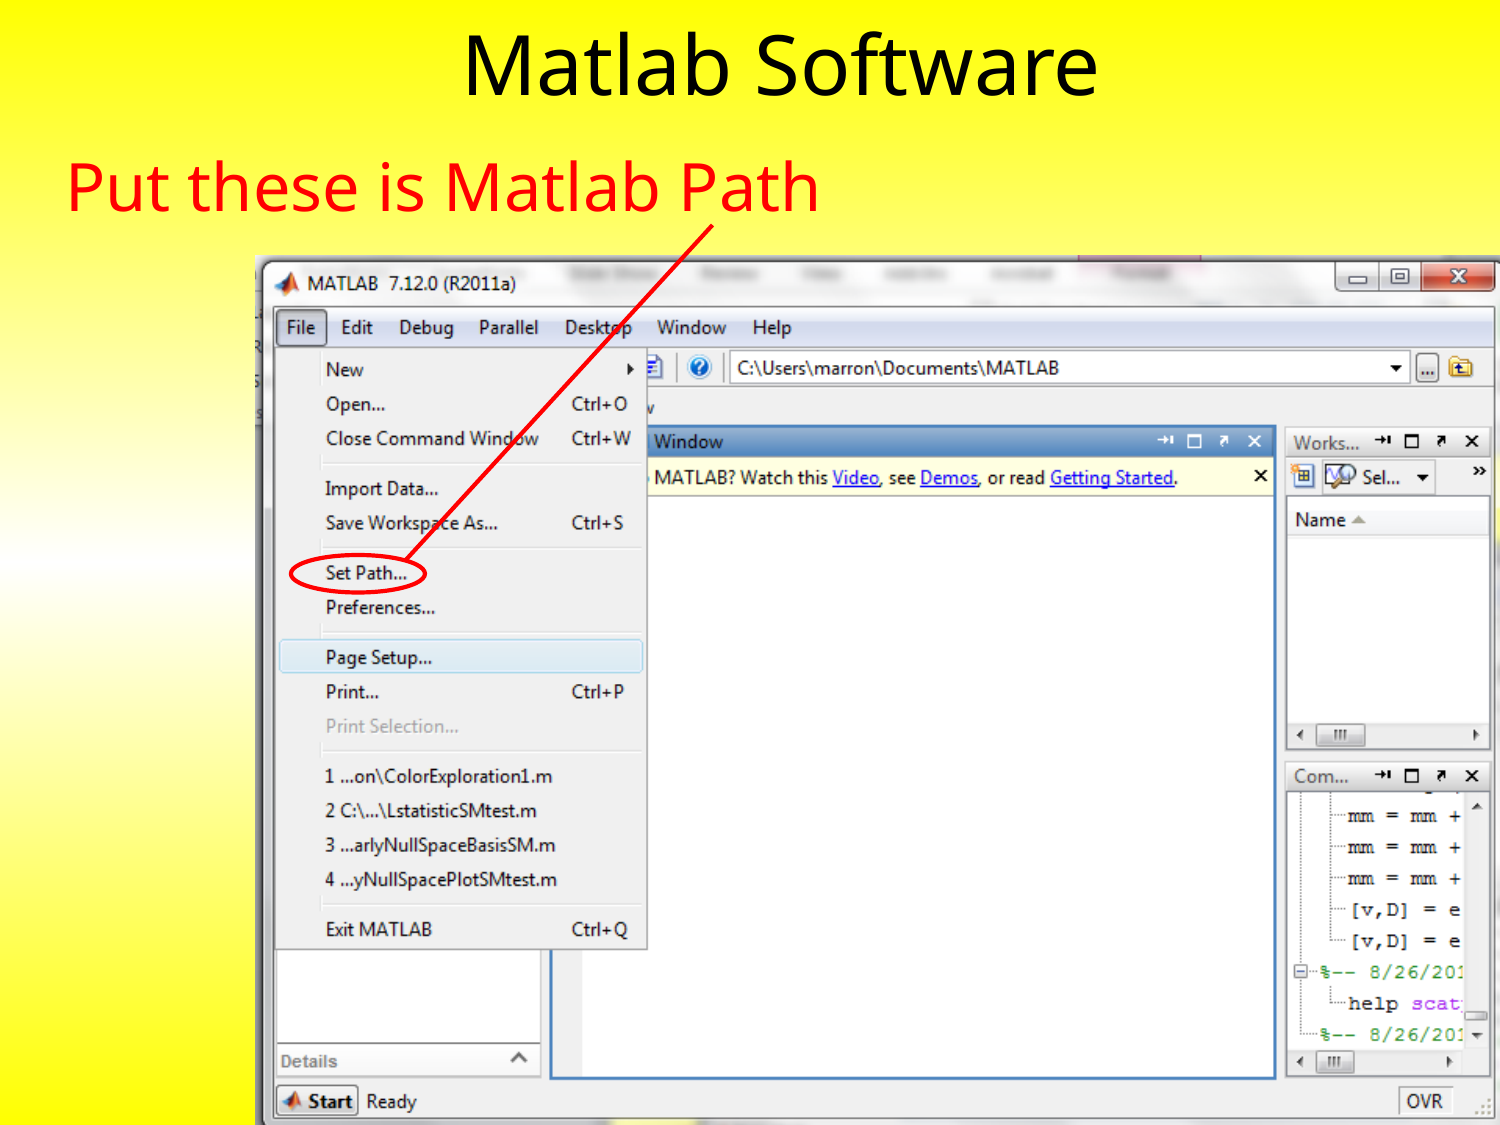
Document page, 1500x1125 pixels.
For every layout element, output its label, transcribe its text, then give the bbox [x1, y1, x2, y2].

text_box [405, 224, 713, 561]
list Put these is Matlab Path [50, 137, 1463, 1025]
picture [254, 254, 1500, 1125]
title Matlab Software [125, 0, 1438, 125]
